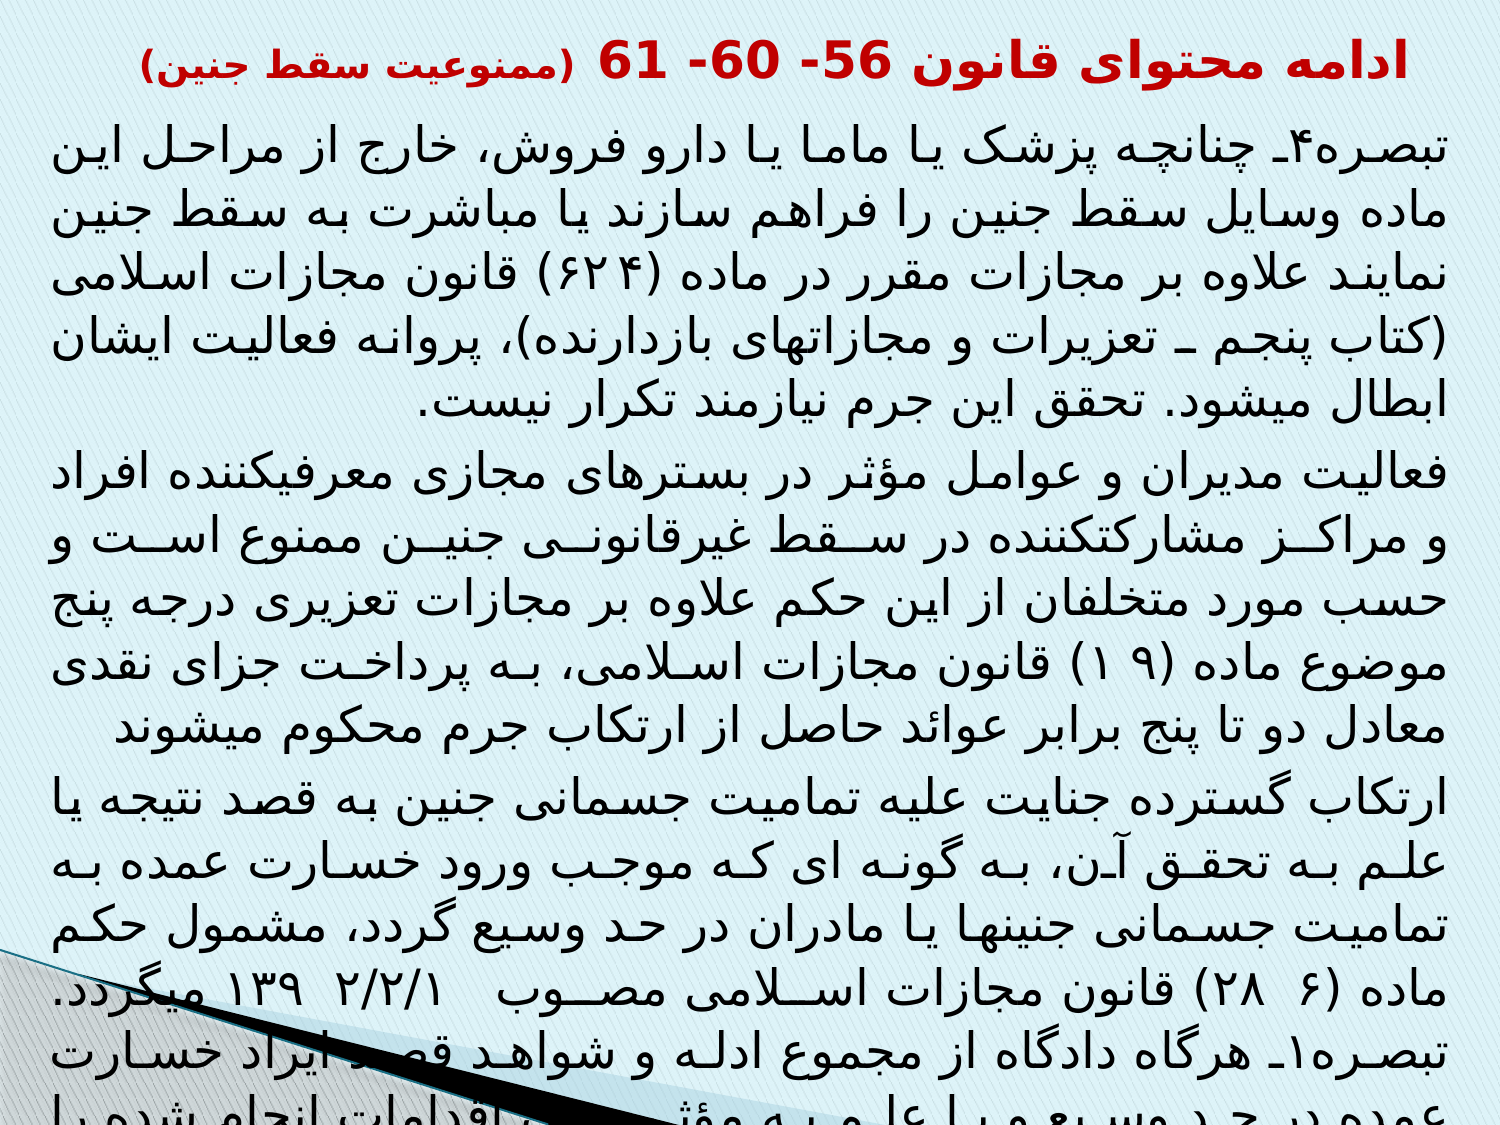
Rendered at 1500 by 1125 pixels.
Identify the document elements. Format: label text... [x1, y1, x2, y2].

list تبصره۴ـ چنانچه پزشک یا ماما یا دارو فروش، خارج از مراحل این ماده وسایل سقط جنین را فراهم سازند یا مباشرت به سقط جنین نمایند علاوه بر مجازات مقرر در ماده (۶۲۴) قانون مجازات اسلامی (کتاب پنجم ـ تعزیرات و مجازات­های بازدارنده)، پروانه فعالیت ایشان ابطال می­شود. تحقق این جرم نیازمند تکرار نیست. فعالیت مدیران و عوامل مؤثر در بسترهای مجازی معرفی­کننده افراد و مراکز مشارکت­کننده در سقط غیرقانونی جنین ممنوع است و حسب مورد متخلفان از این حکم علاوه بر مجازات تعزیری درجه پنج موضوع ماده (۱۹) قانون مجازات اسلامی، به پرداخت جزای نقدی معادل دو تا پنج برابر عوائد حاصل از ارتکاب جرم محکوم می­شوند ارتکاب گسترده جنایت علیه تمامیت جسمانی جنین به قصد نتیجه یا علم به تحقق آن، به گونه ای که موجب ورود خسارت عمده به تمامیت جسمانی جنین­ها یا مادران در حد وسیع گردد، مشمول حکم ماده (۲۸۶) قانون مجازات اسلامی مصوب ۱۳۹۲/۲/۱ می­گردد. تبصره۱ـ هرگاه دادگاه از مجموع ادله و شواهد قصد ایراد خسارت عمده در حد وسیع و یا علم به مؤثر بودن اقدامات انجام شده را احراز نکند و جرم ارتکابی مشمول مجازات قانونی دیگری نباشد، با توجه به میزان نتایج زیانبار جرم، مرتکب به حبس تعزیری درجه پنج یا شش محکوم می­شود [35, 101, 1483, 1071]
title ادامه محتوای قانون 56- 60- 61 (ممنوعیت سقط جنین) [75, 7, 1425, 100]
